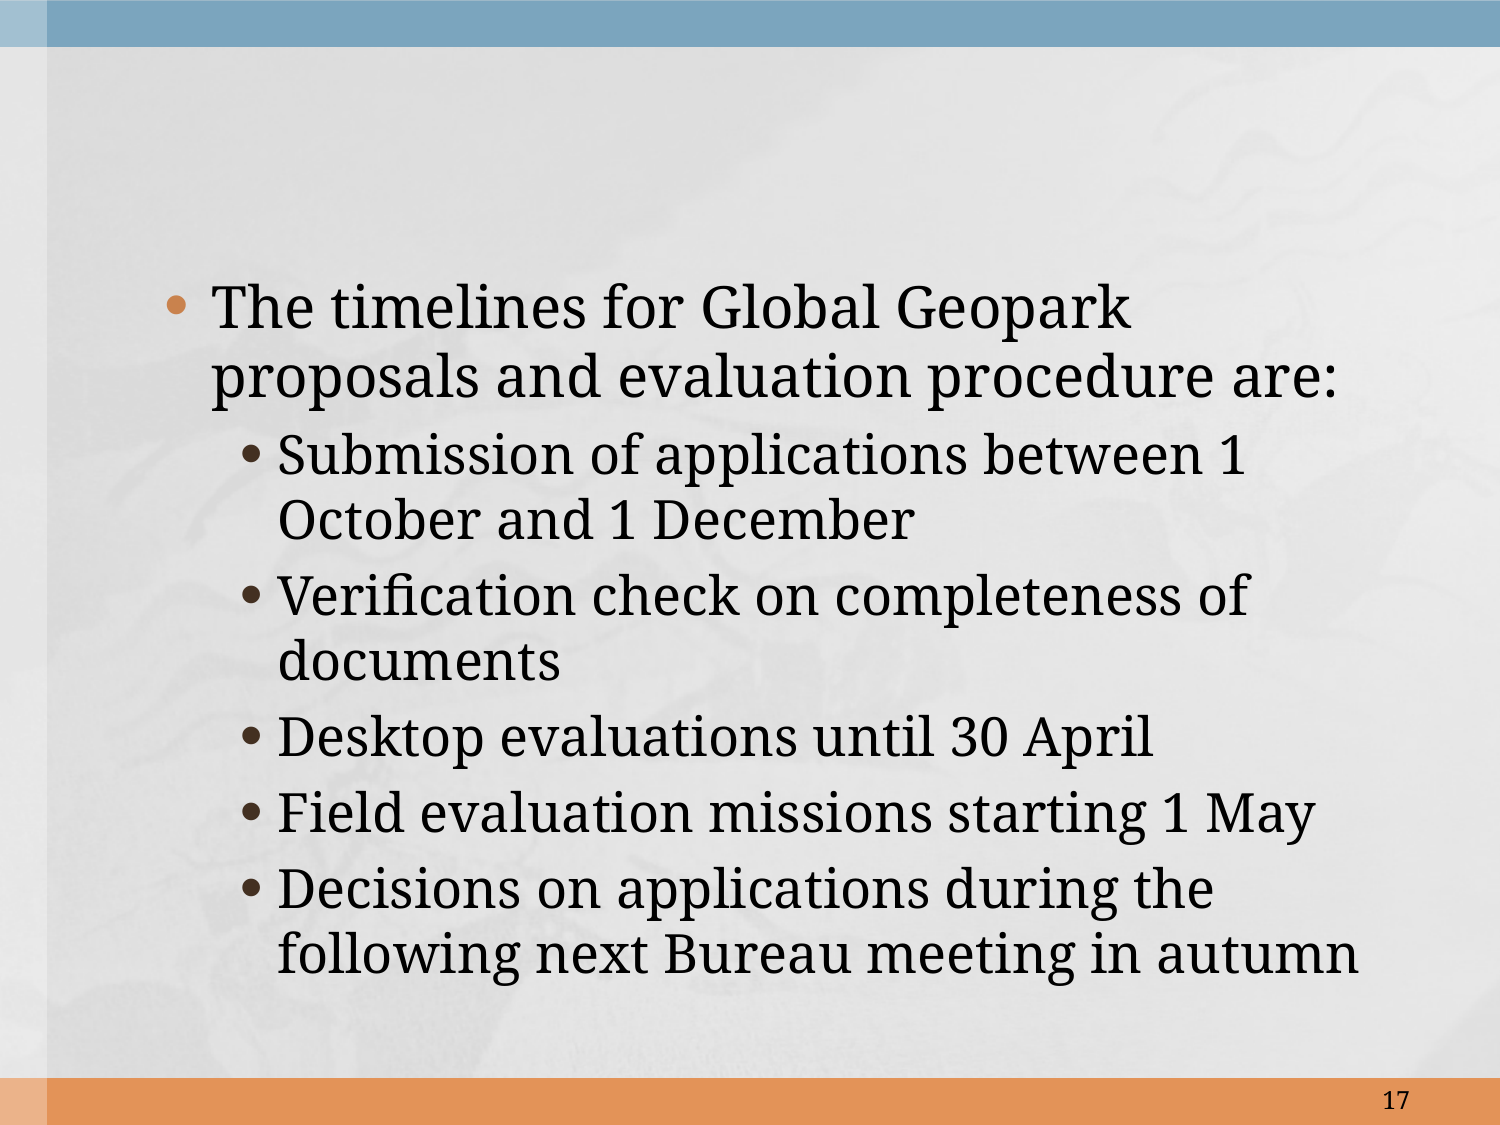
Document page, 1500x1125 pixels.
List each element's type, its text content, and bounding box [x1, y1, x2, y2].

slide_number 17 [1074, 1078, 1425, 1125]
list The timelines for Global Geopark proposals and evaluation procedure are: Submission of applications between 1 October and 1 December Verification check on completeness of documents Desktop evaluations until 30 April Field evaluation missions starting 1 May Decisions on applications during the following next Bureau meeting in autumn [75, 262, 1425, 1005]
